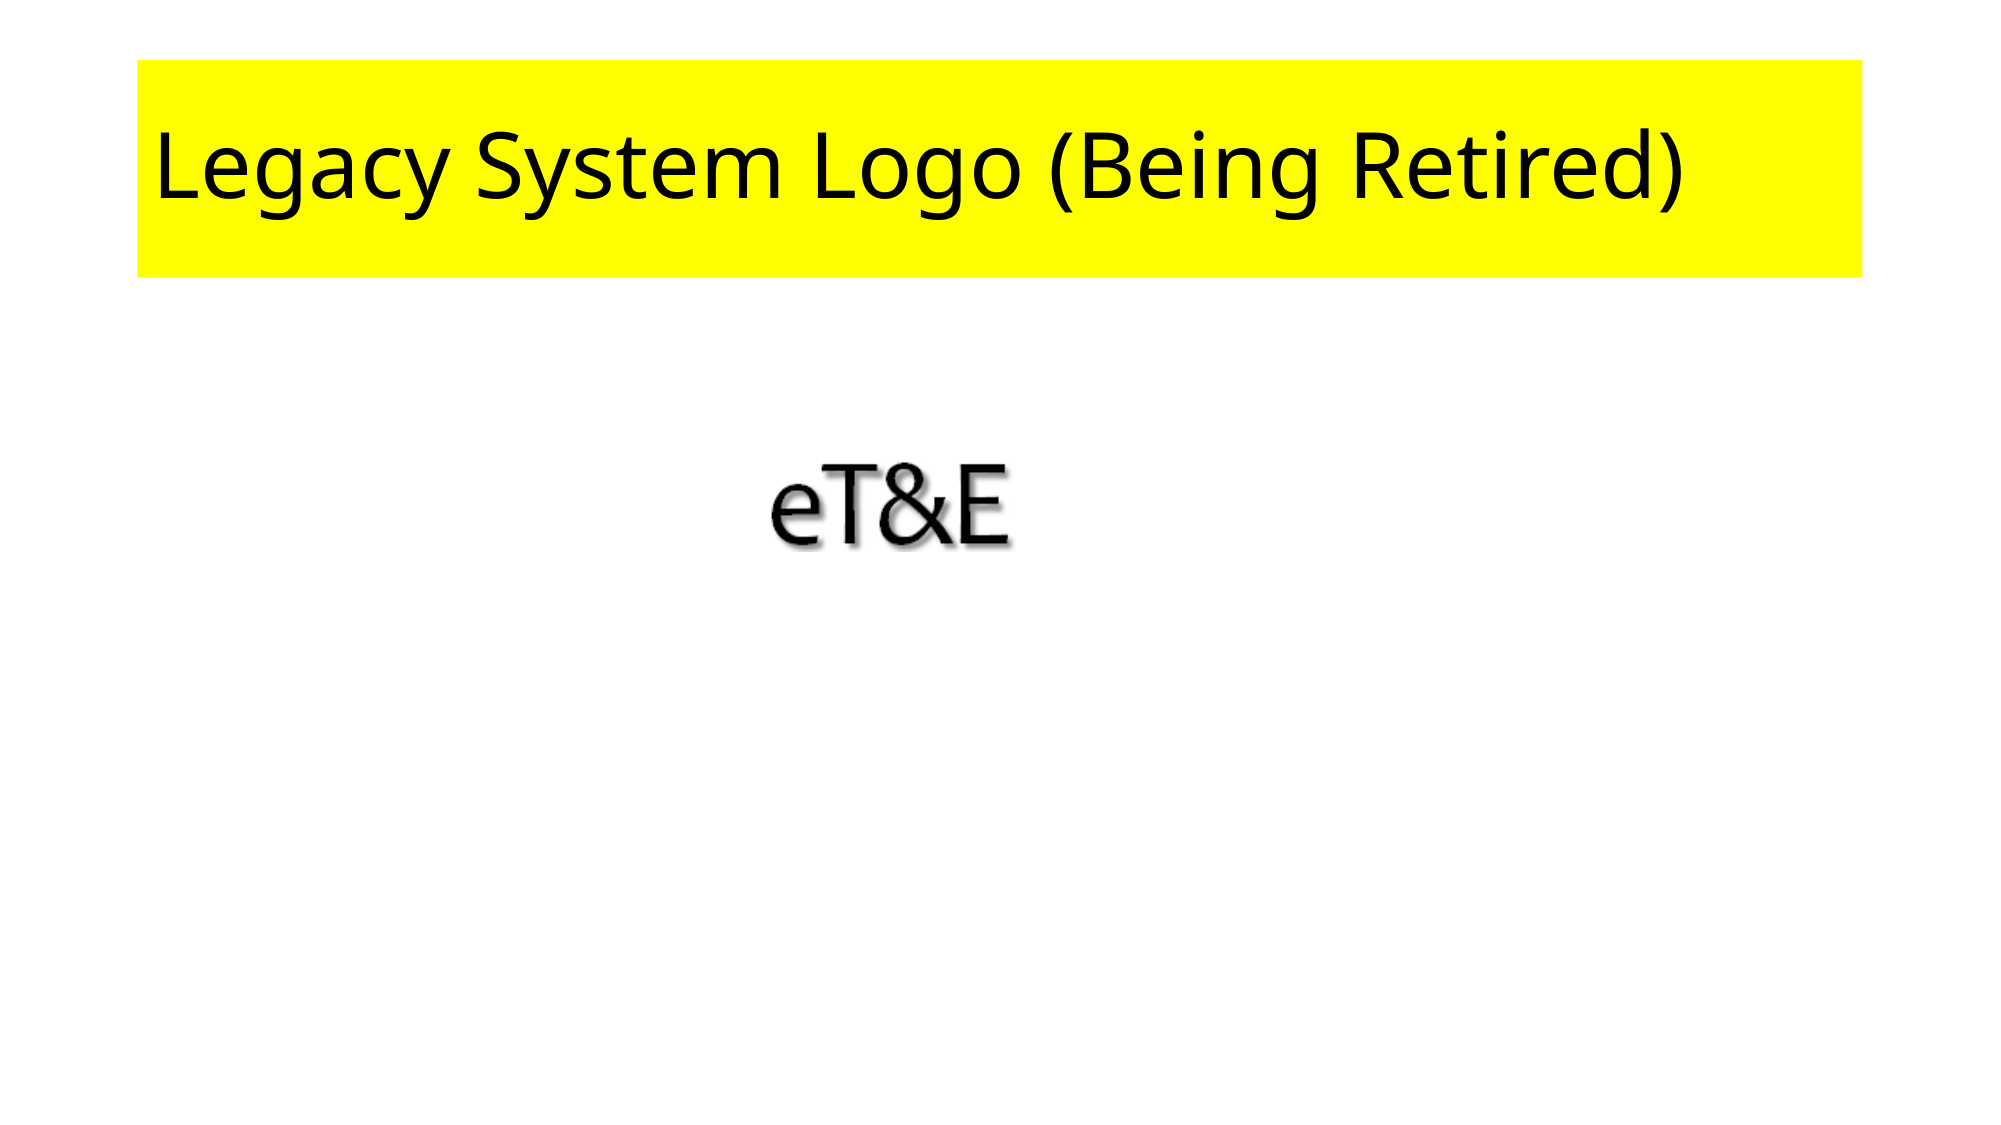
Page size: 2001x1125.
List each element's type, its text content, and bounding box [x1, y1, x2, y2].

picture [761, 448, 1017, 552]
title Legacy System Logo (Being Retired) [137, 59, 1863, 278]
